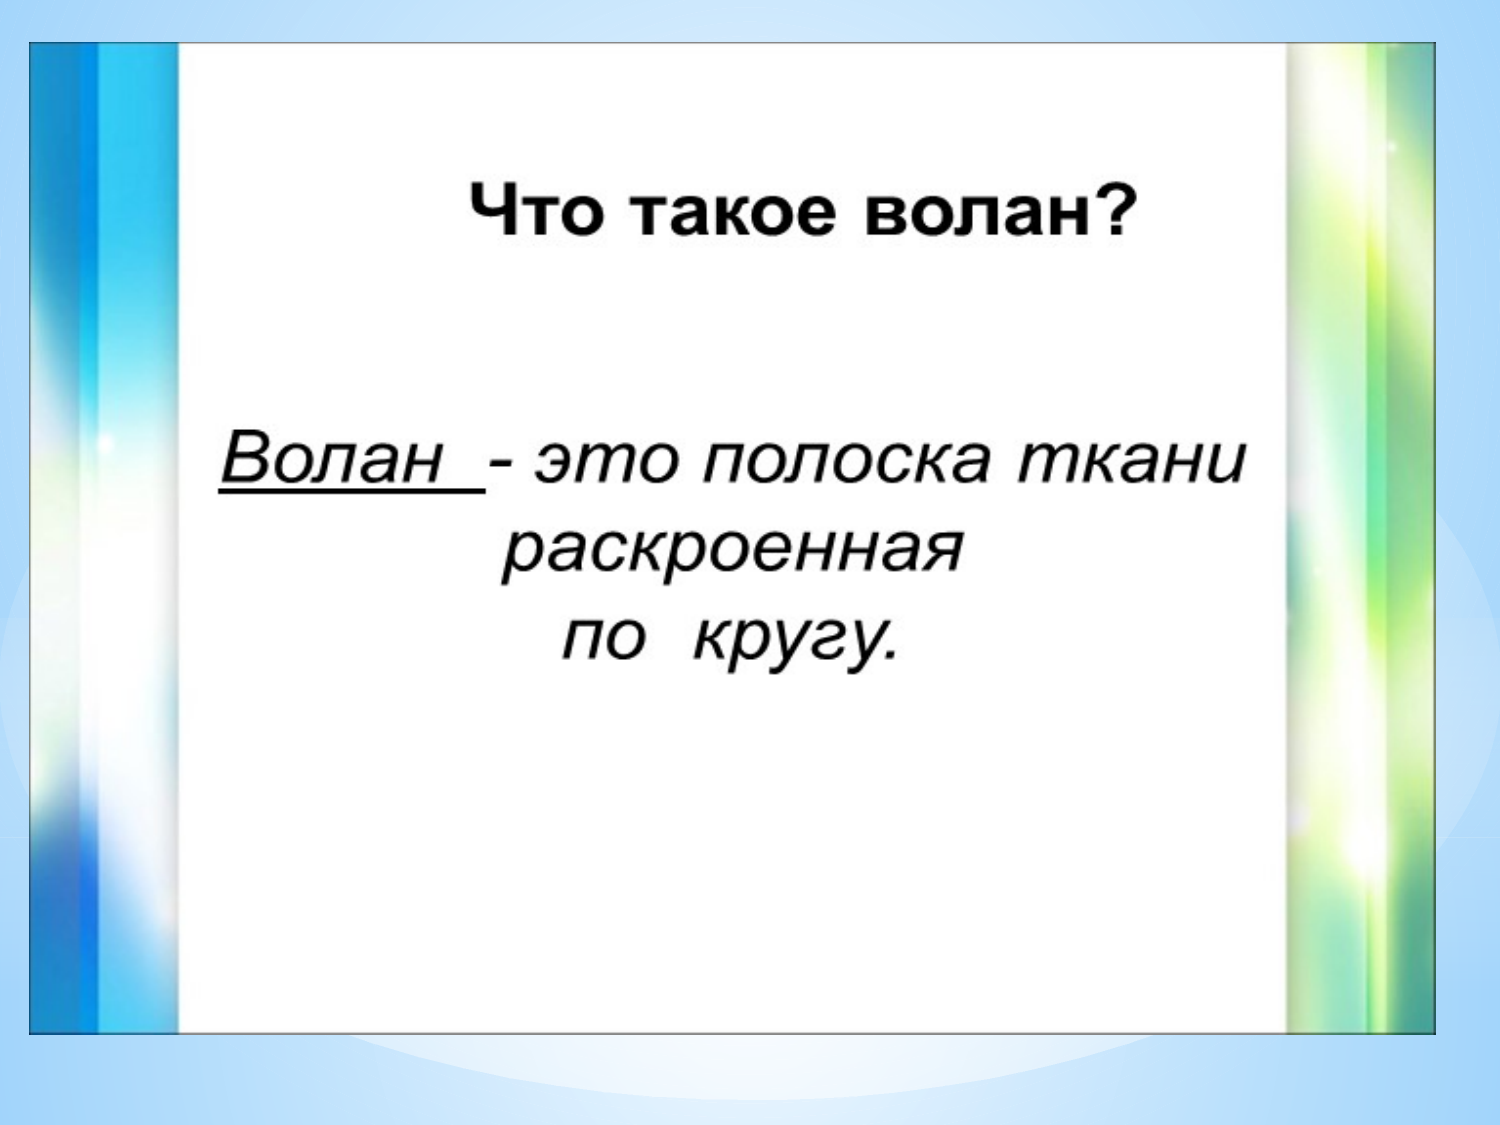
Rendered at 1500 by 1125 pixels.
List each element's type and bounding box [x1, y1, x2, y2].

picture [29, 42, 1436, 1036]
